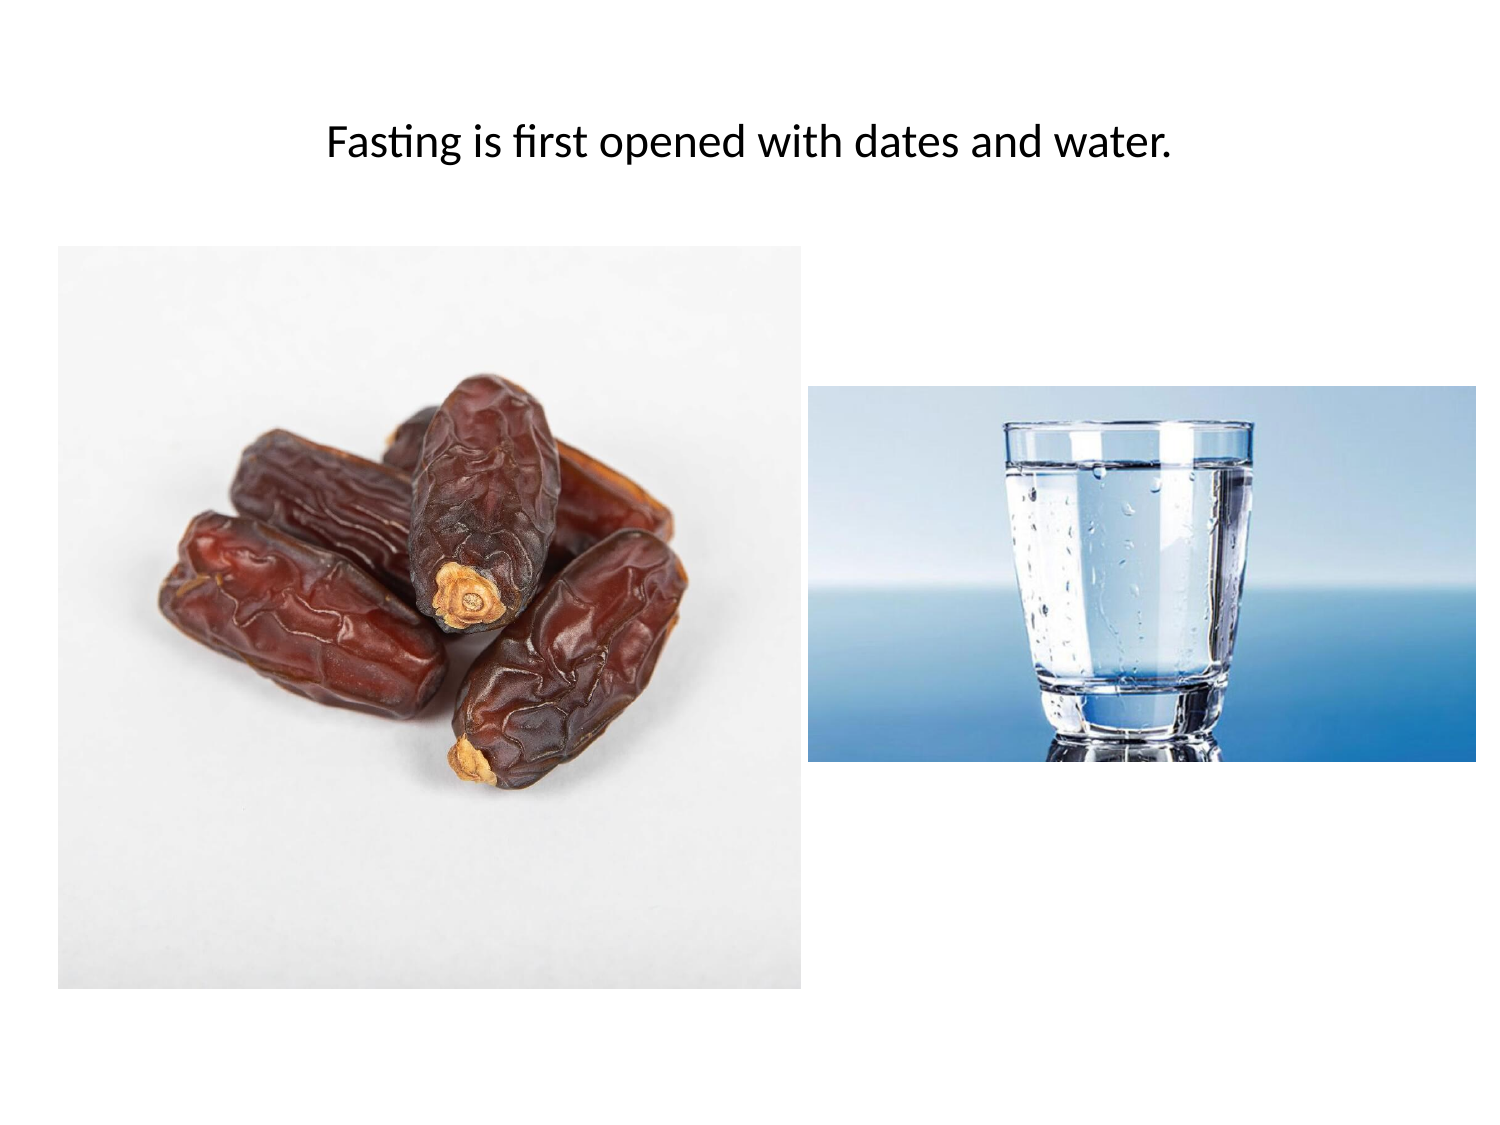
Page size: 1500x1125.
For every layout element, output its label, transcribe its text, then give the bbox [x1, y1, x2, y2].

picture [808, 386, 1476, 762]
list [58, 245, 802, 989]
title Fasting is first opened with dates and water. [75, 45, 1425, 233]
